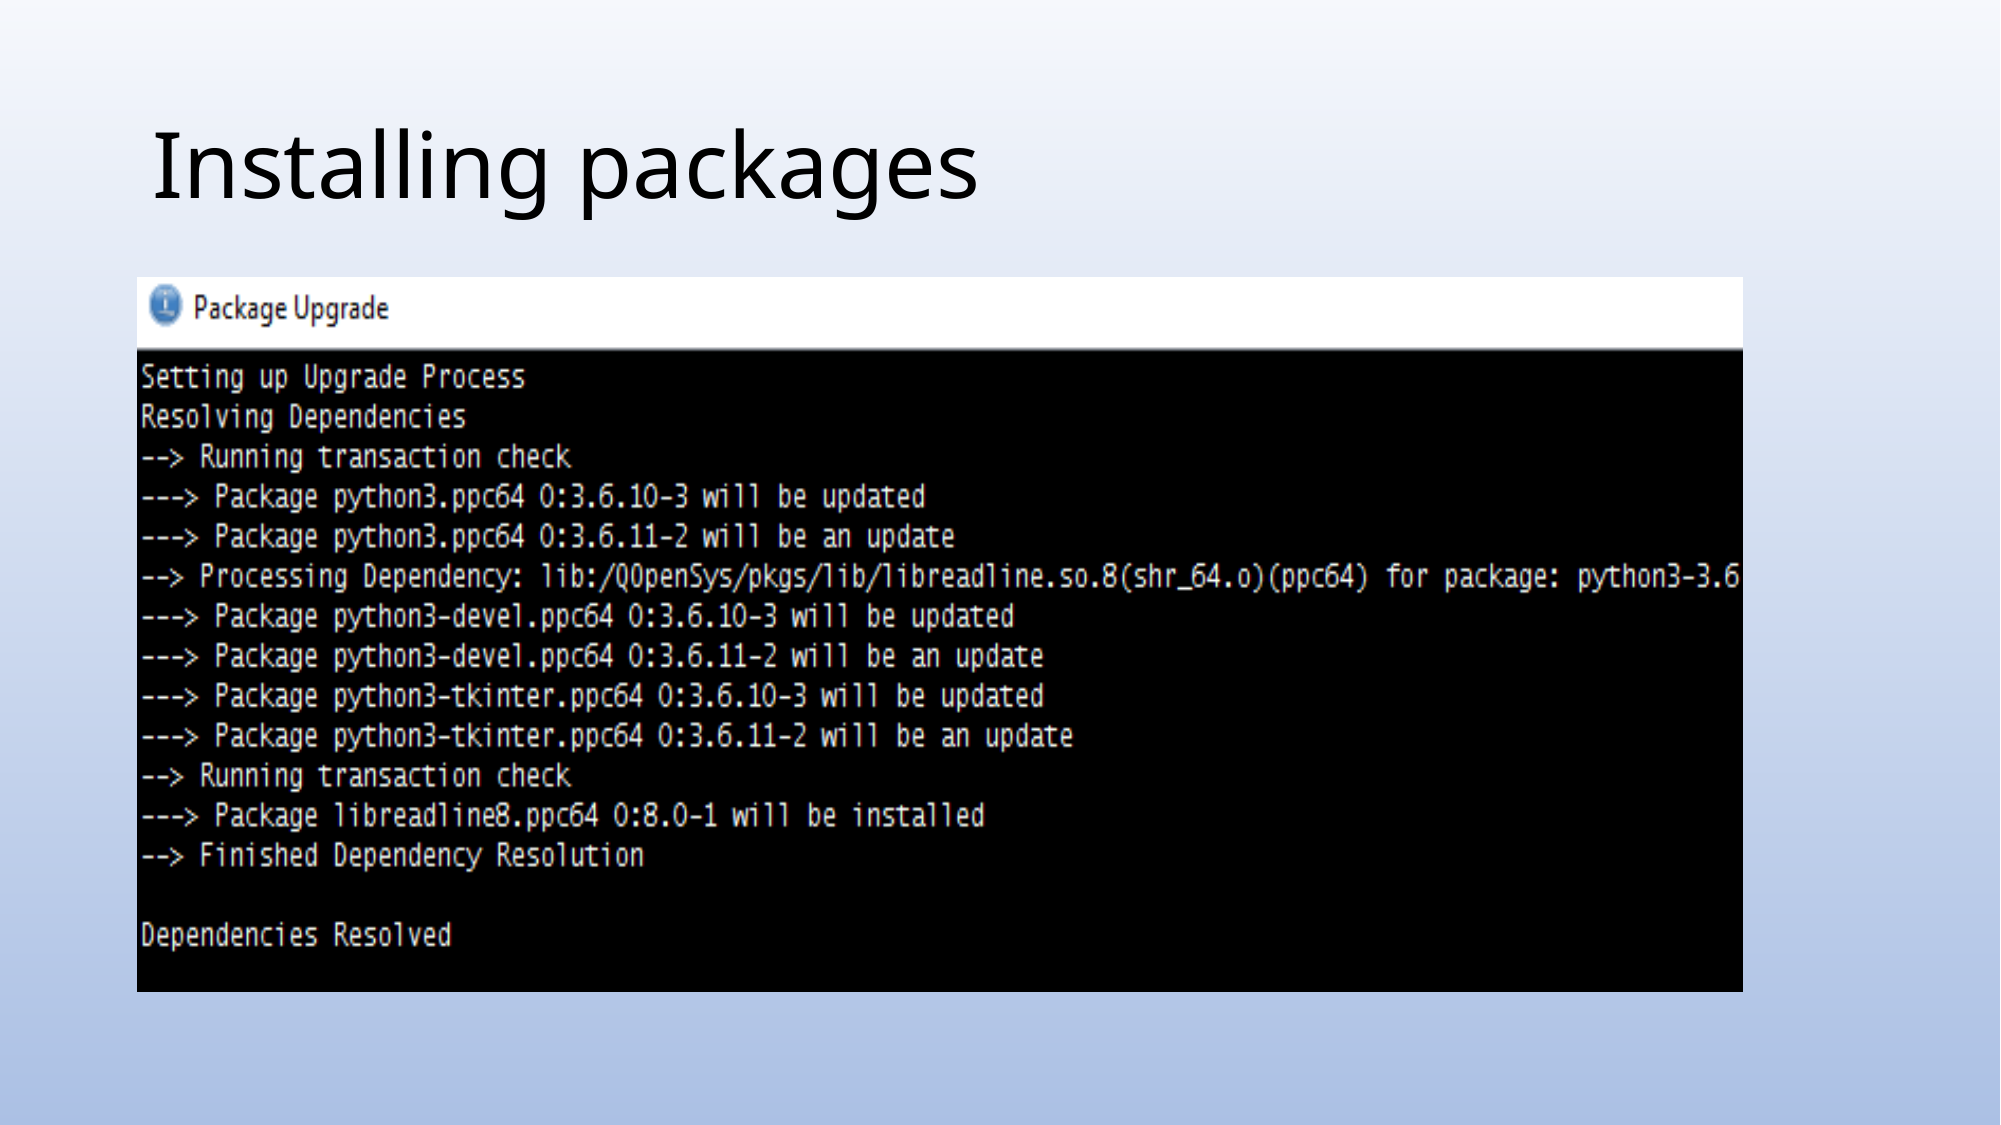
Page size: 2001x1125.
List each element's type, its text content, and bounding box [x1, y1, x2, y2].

list [137, 299, 1863, 1014]
title Installing packages [137, 59, 1863, 278]
picture [137, 277, 1743, 992]
